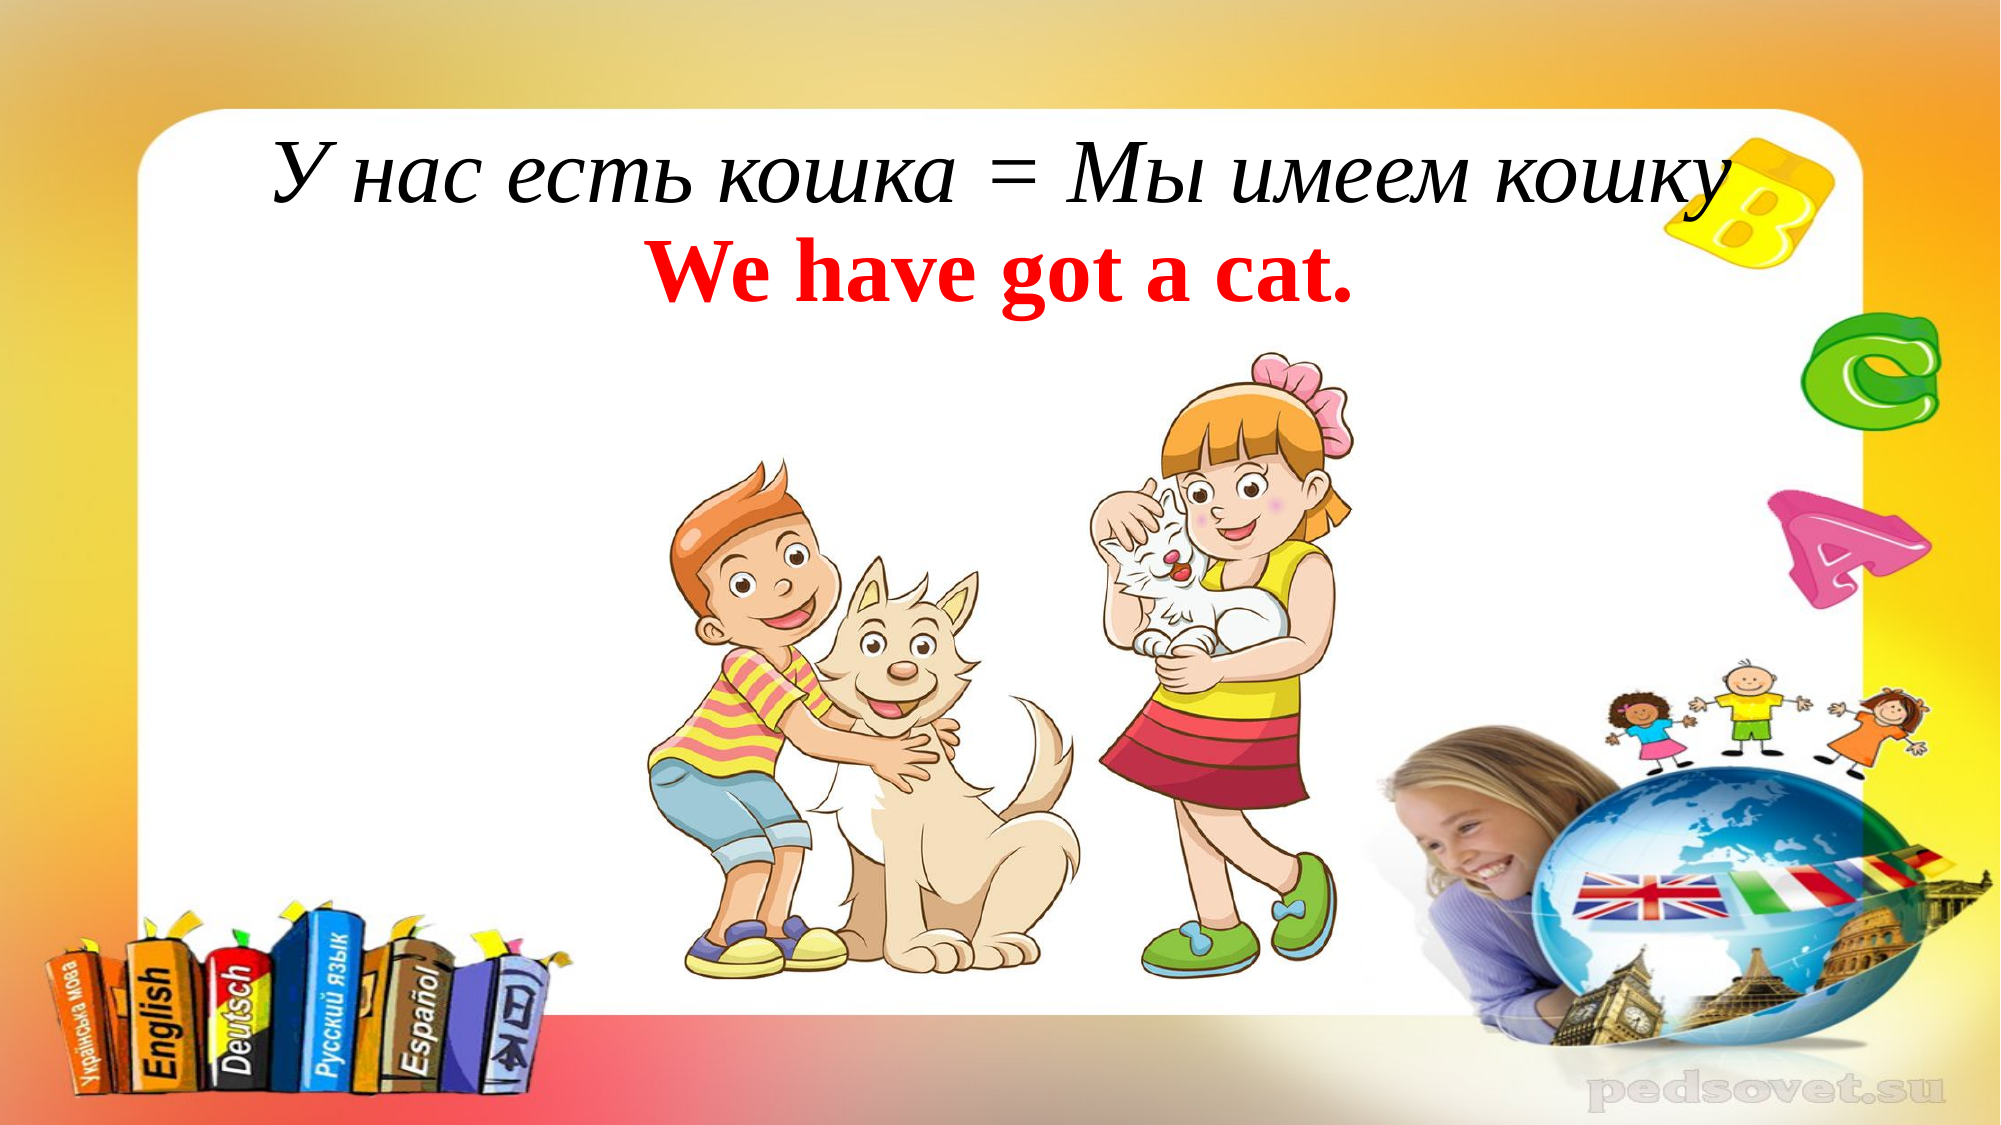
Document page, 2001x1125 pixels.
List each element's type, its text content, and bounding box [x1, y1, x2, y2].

picture [0, 0, 2001, 1125]
title У нас есть кошка = Мы имеем кошку We have got a cat. [165, 113, 1835, 331]
